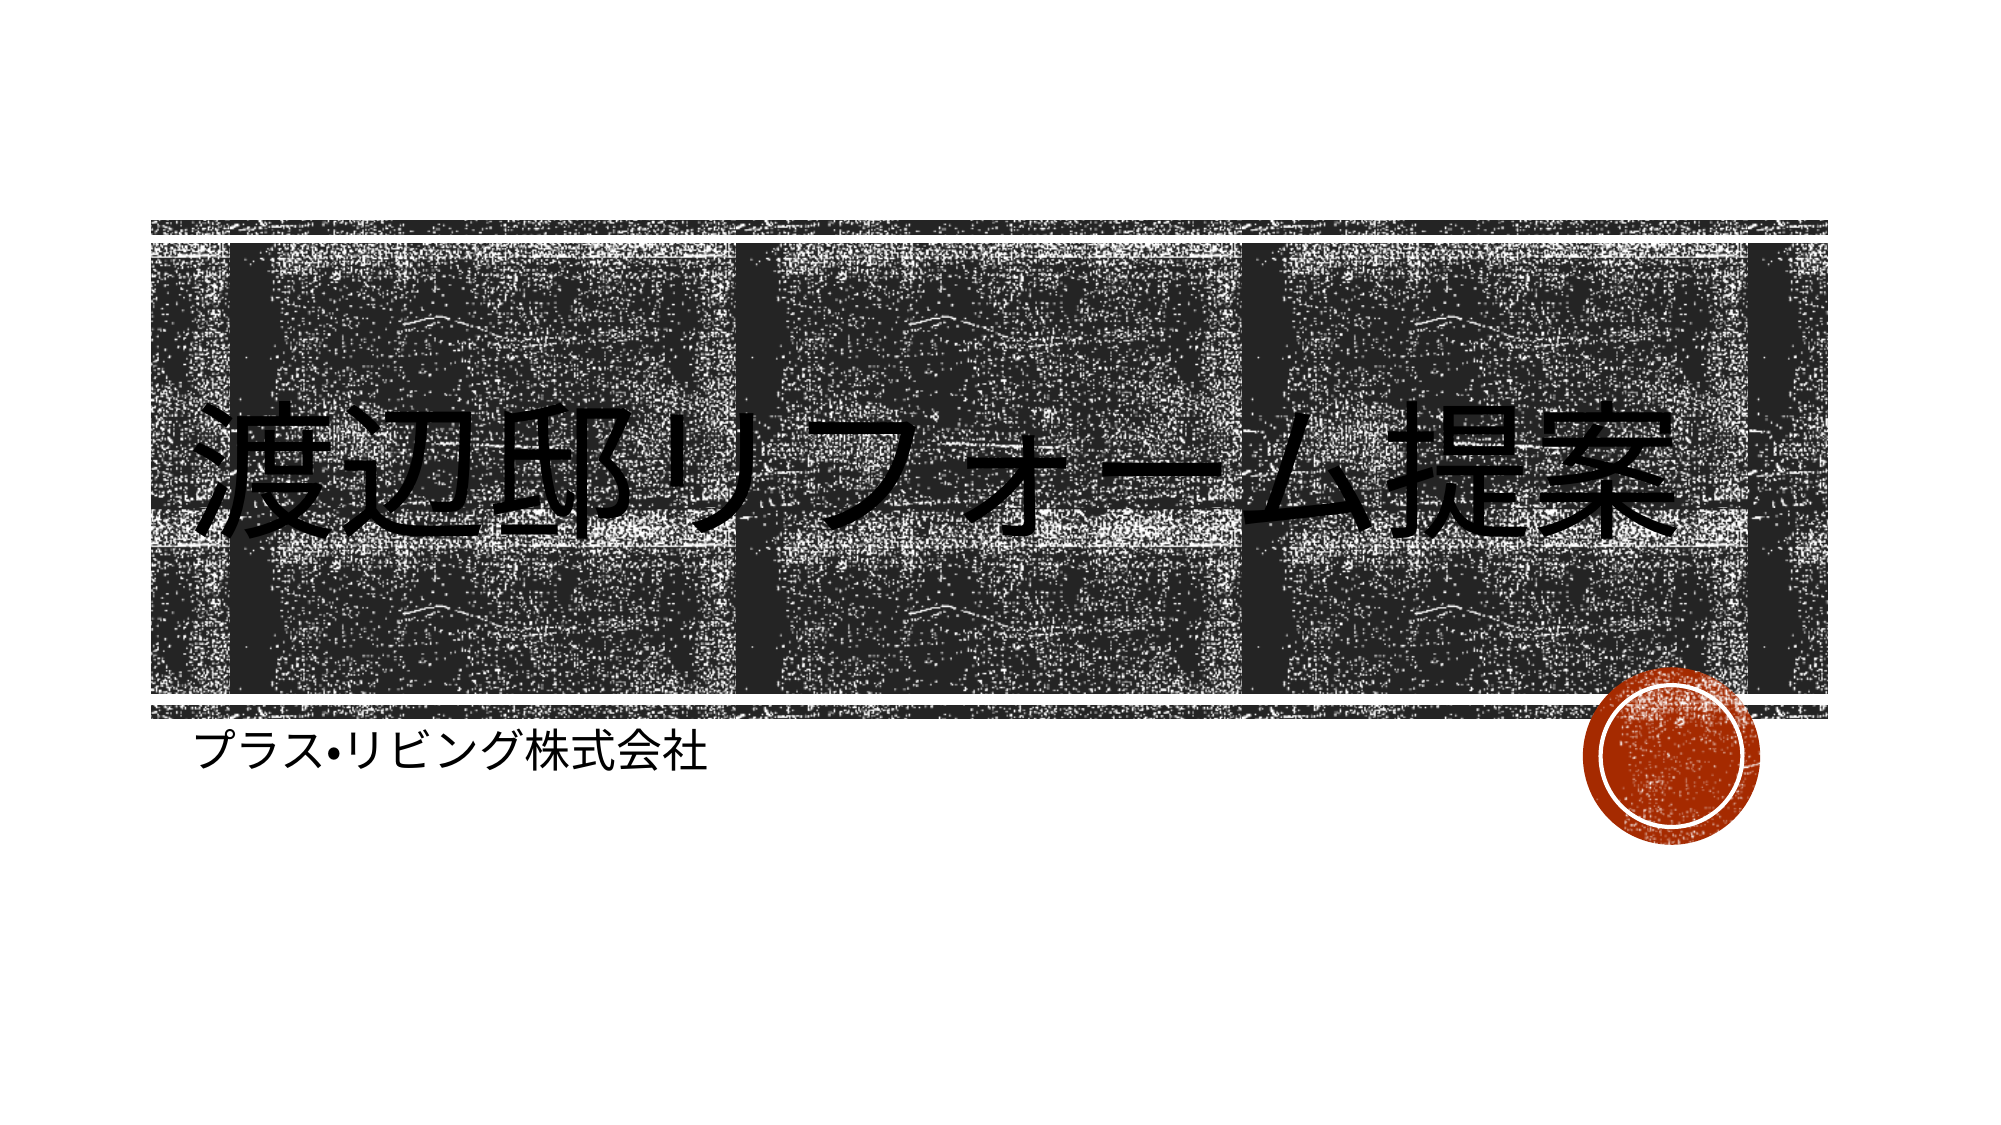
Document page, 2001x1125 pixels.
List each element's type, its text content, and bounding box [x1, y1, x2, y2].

subtitle プラス・リビング株式会社 [175, 720, 1470, 896]
title 渡辺邸リフォーム提案 [172, 234, 1808, 733]
